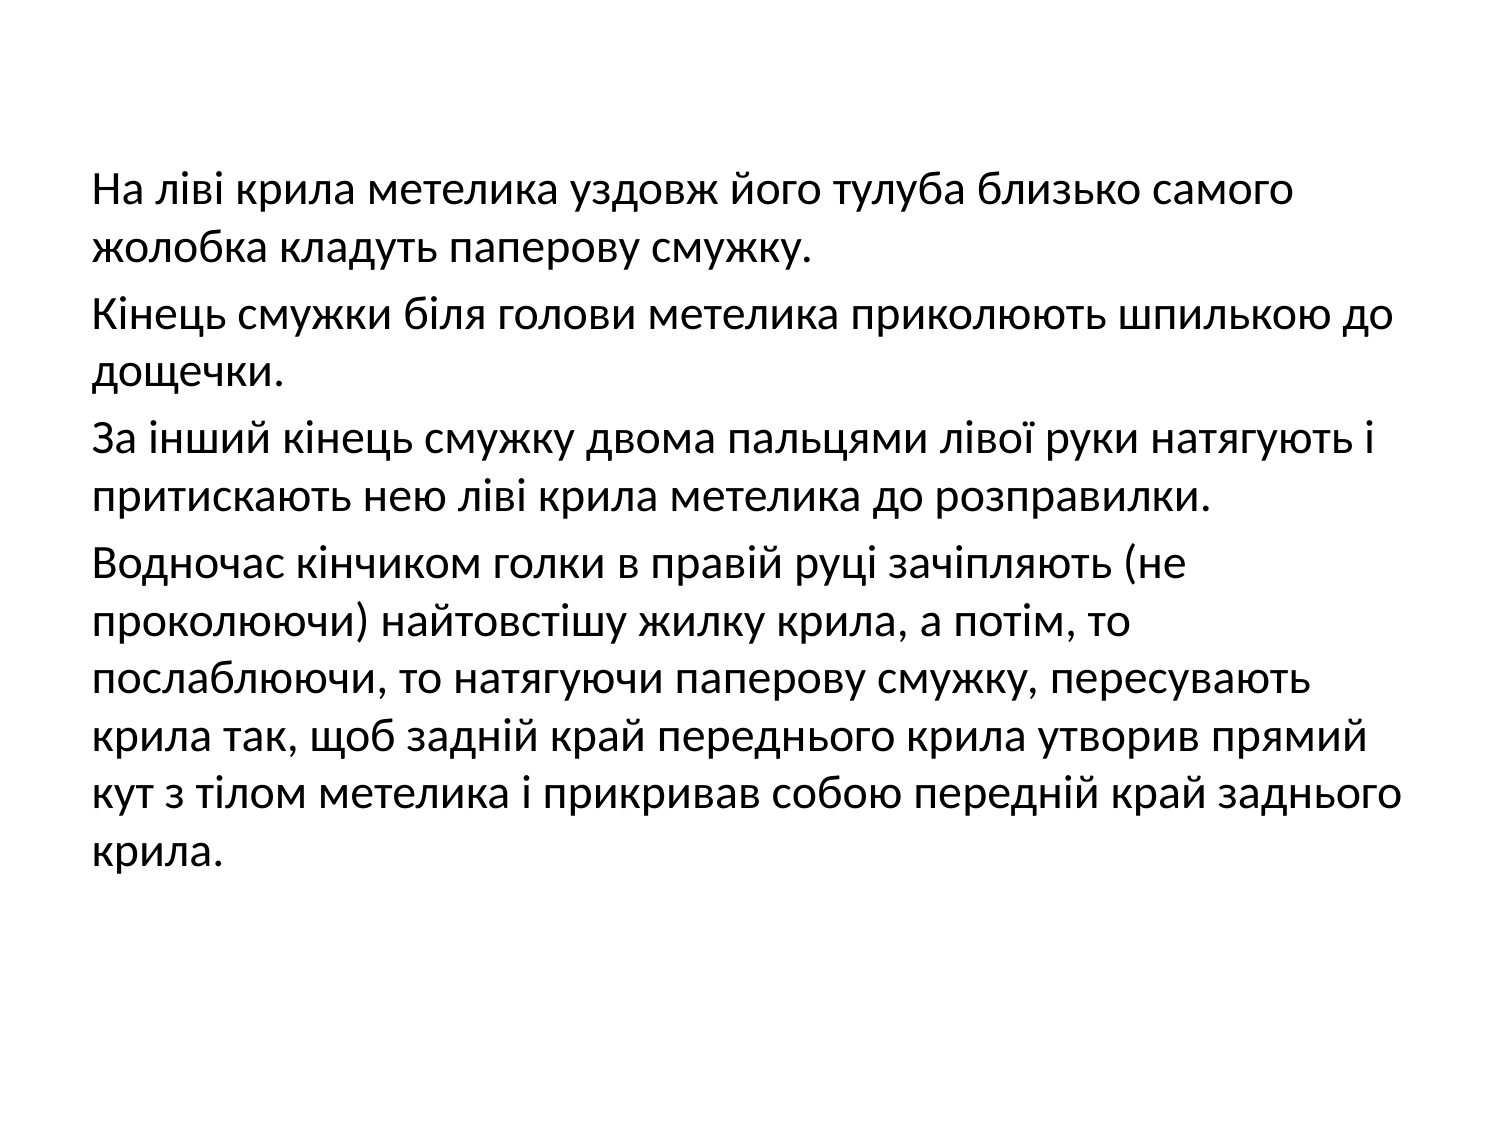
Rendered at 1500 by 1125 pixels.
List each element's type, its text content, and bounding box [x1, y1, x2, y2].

list На ліві крила метелика уздовж його тулуба близько самого жолобка кладуть паперову смужку. Кінець смужки біля голови метелика приколюють шпилькою до дощечки. За інший кінець смужку двома пальцями лівої руки натягують і притискають нею ліві крила метелика до розправилки. Водночас кінчиком голки в правій руці зачіпляють (не проколюючи) найтовстішу жилку крила, а потім, то послаблюючи, то натягуючи паперову смужку, пересувають крила так, щоб задній край переднього крила утворив прямий кут з тілом метелика і прикривав собою передній край заднього крила. [76, 149, 1427, 892]
